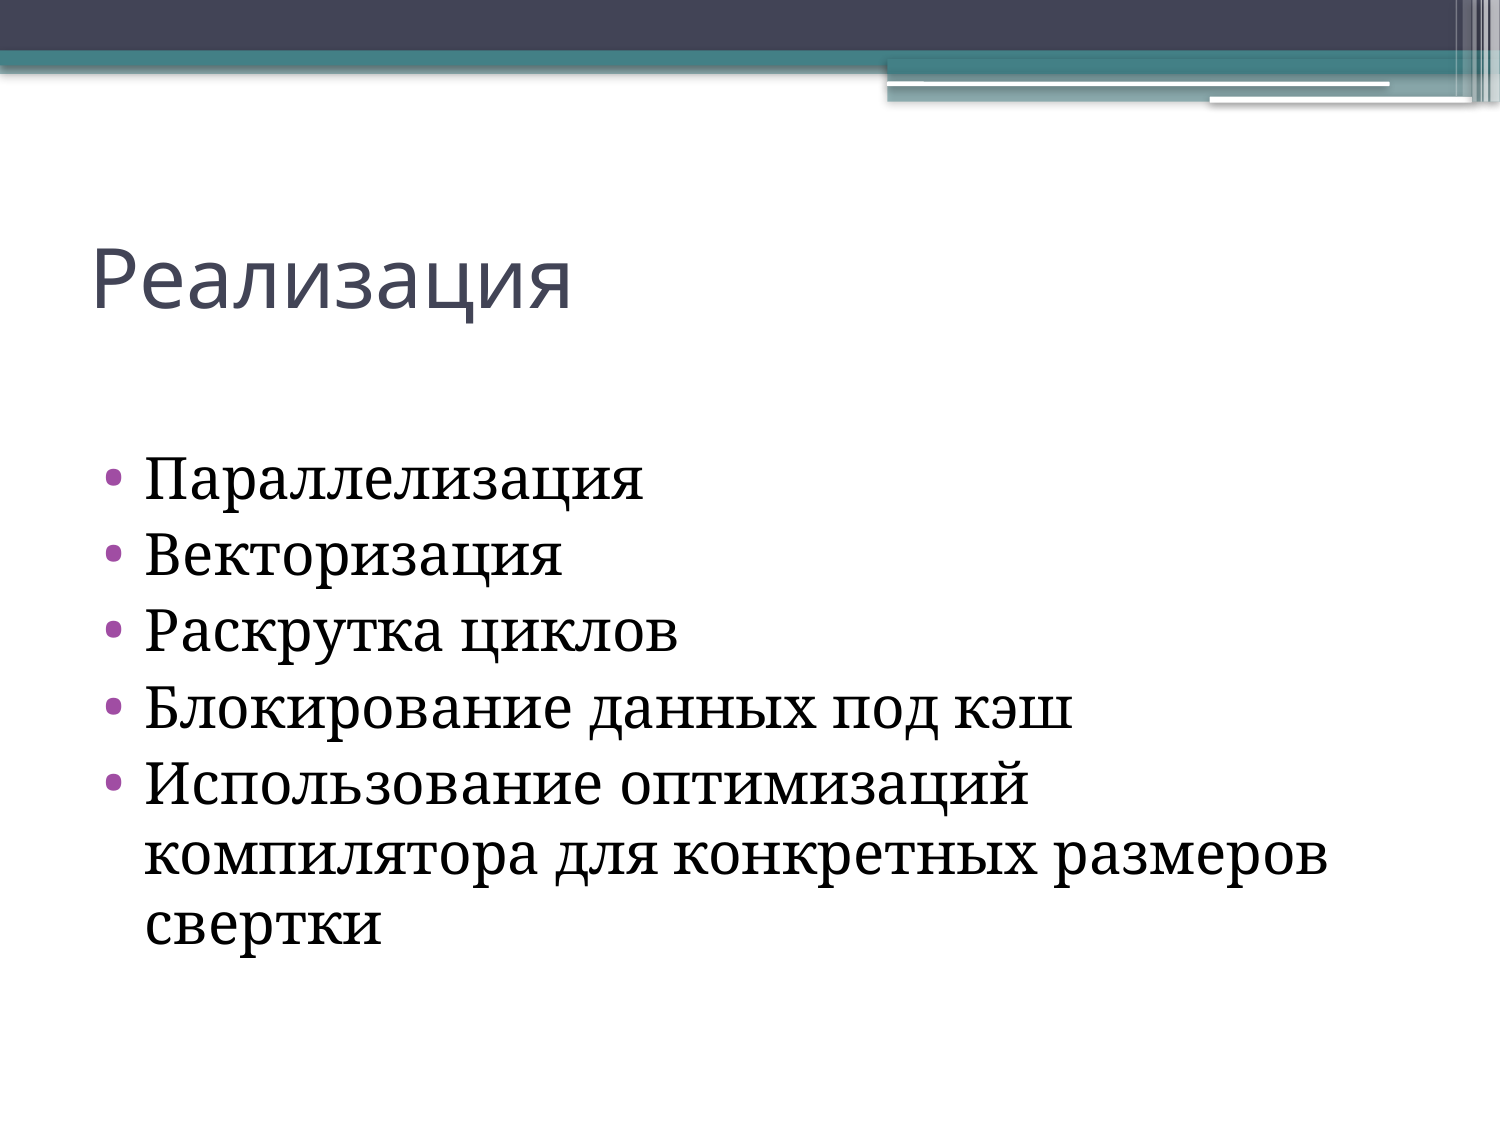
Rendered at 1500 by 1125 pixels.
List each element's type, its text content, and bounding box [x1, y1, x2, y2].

title Реализация [75, 187, 1425, 363]
list Параллелизация Векторизация Раскрутка циклов Блокирование данных под кэш Использование оптимизаций компилятора для конкретных размеров свертки [70, 433, 1421, 897]
